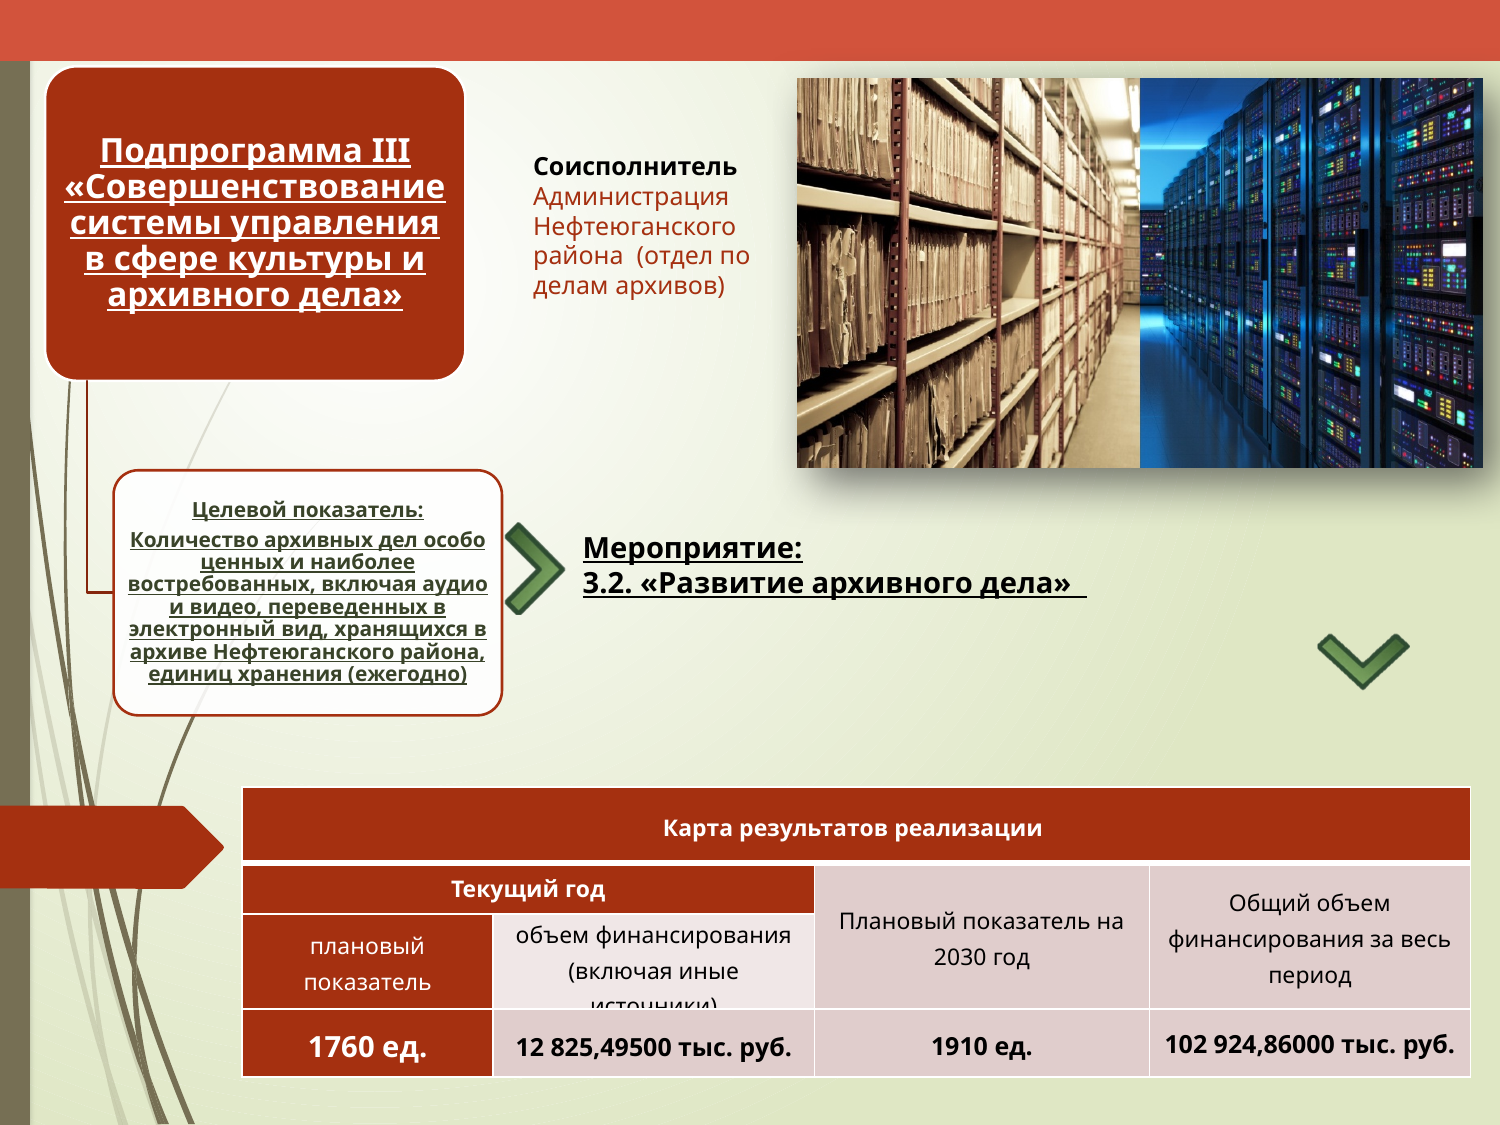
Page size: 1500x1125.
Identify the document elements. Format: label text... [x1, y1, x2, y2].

table_cell Текущий год [243, 866, 814, 913]
table_cell Плановый показатель на 2030 год [815, 866, 1149, 1008]
picture [796, 77, 1483, 469]
picture [0, 0, 1500, 61]
text_box Мероприятие: 3.2. «Развитие архивного дела» [567, 522, 1483, 642]
picture [1316, 633, 1410, 752]
table_cell 1760 ед. [243, 1010, 492, 1076]
table_cell Общий объем финансирования за весь период [1150, 866, 1470, 1008]
table_cell 102 924,86000 тыс. руб. [1150, 1010, 1470, 1076]
table_cell 12 825,49500 тыс. руб. [494, 1010, 814, 1076]
table_cell плановый показатель [243, 915, 492, 1008]
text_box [29, 68, 503, 752]
picture [505, 504, 632, 633]
table_header Карта результатов реализации [243, 788, 1470, 860]
table_cell объем финансирования (включая иные источники) [494, 915, 814, 1008]
table_cell 1910 ед. [815, 1010, 1149, 1076]
text_box Соисполнитель Администрация Нефтеюганского района (отдел по делам архивов) [518, 142, 792, 308]
